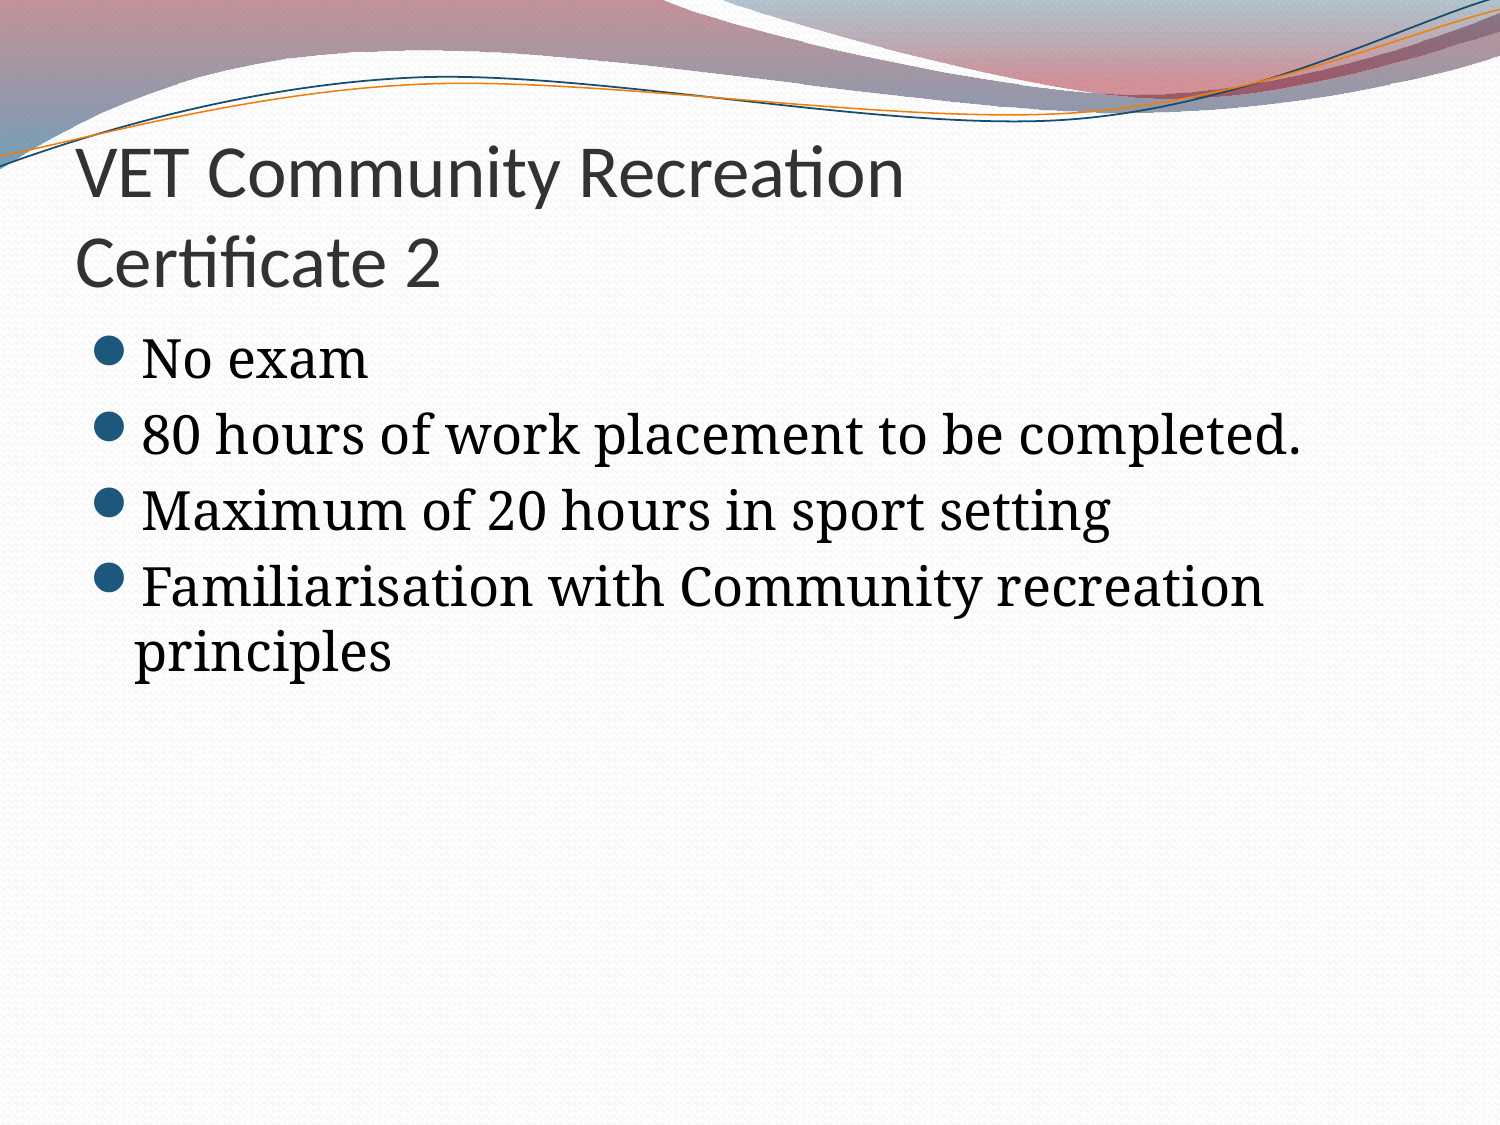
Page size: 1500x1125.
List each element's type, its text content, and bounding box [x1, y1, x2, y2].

list No exam 80 hours of work placement to be completed. Maximum of 20 hours in sport setting Familiarisation with Community recreation principles [75, 317, 1425, 1038]
title VET Community Recreation Certificate 2 [75, 115, 1425, 303]
